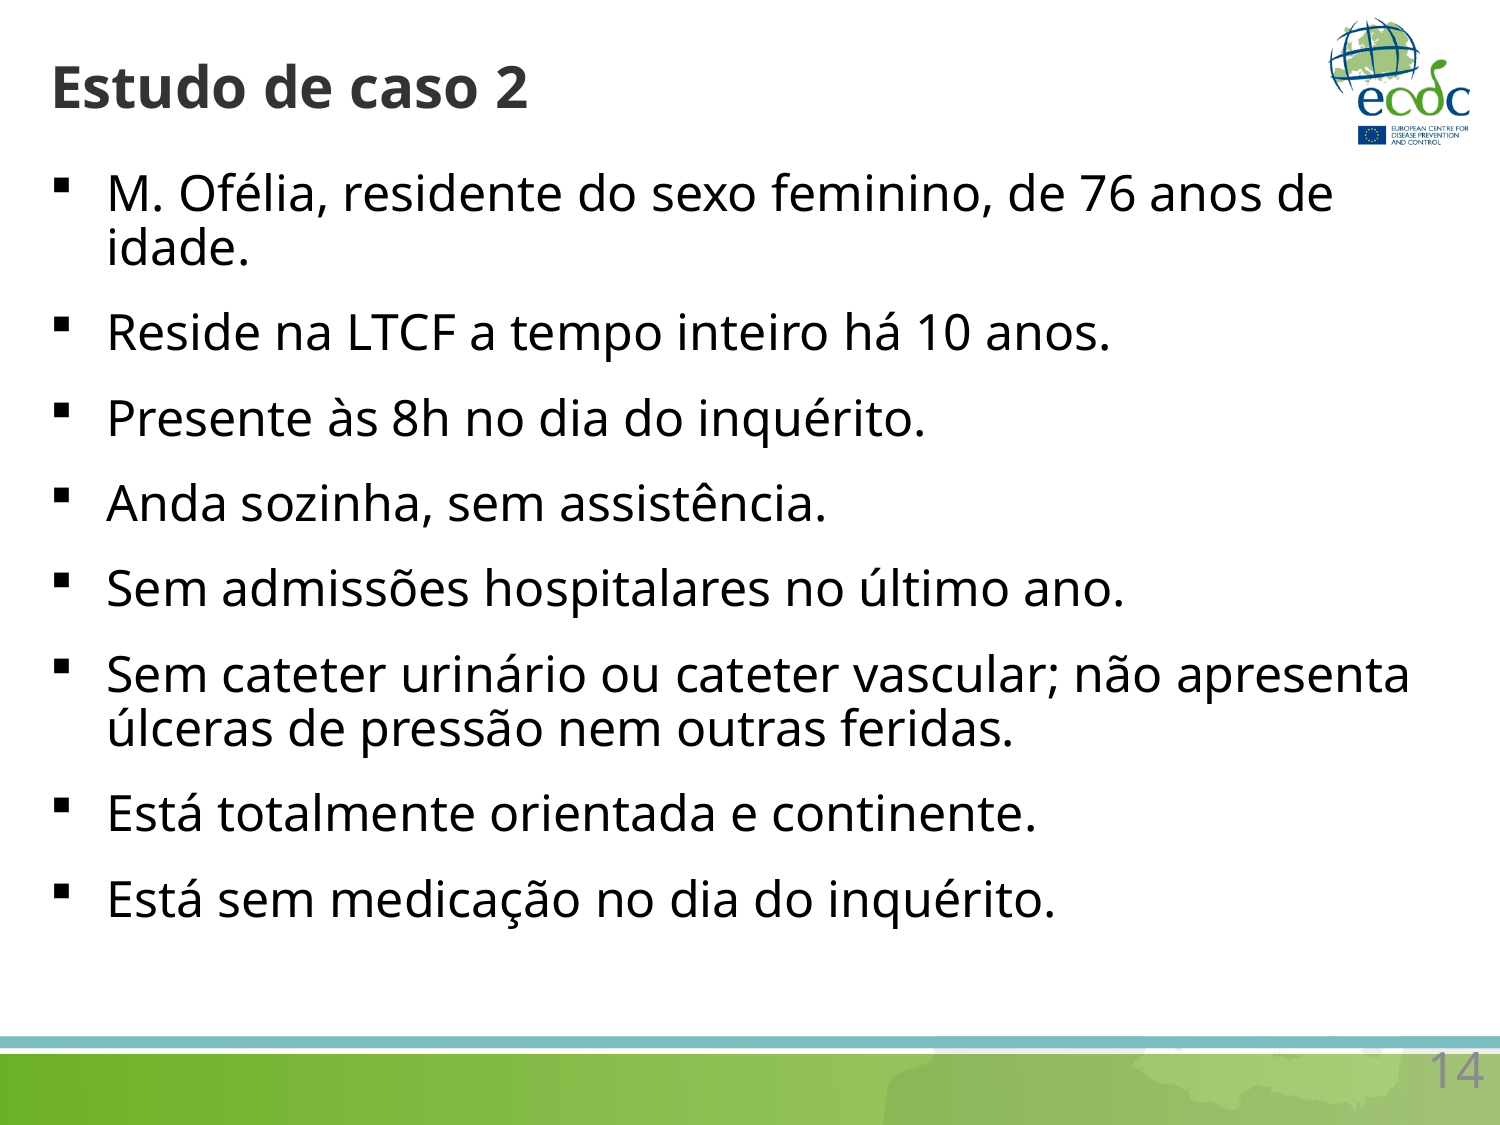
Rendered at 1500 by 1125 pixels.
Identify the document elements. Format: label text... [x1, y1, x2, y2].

picture [0, 1036, 1500, 1125]
slide_number 14 [1149, 1042, 1500, 1103]
list M. Ofélia, residente do sexo feminino, de 76 anos de idade. Reside na LTCF a tempo inteiro há 10 anos. Presente às 8h no dia do inquérito. Anda sozinha, sem assistência. Sem admissões hospitalares no último ano. Sem cateter urinário ou cateter vascular; não apresenta úlceras de pressão nem outras feridas. Está totalmente orientada e continente. Está sem medicação no dia do inquérito. [49, 166, 1450, 1015]
title Estudo de caso 2 [49, 58, 1401, 152]
picture [1328, 17, 1473, 148]
